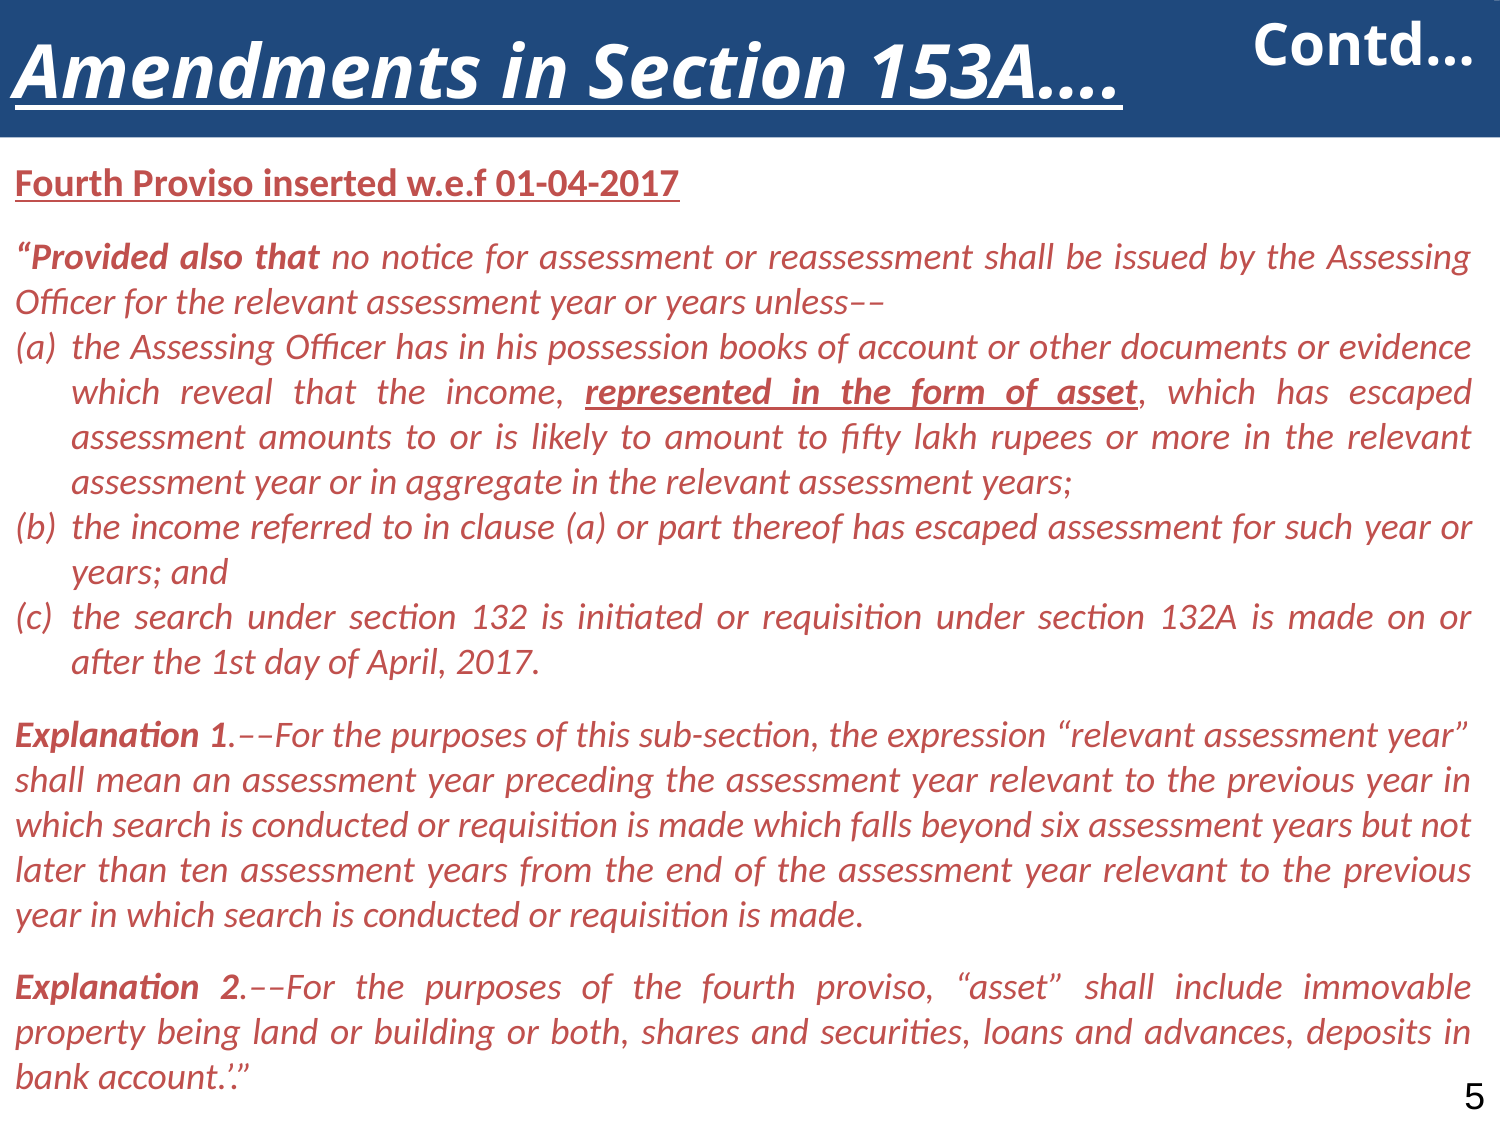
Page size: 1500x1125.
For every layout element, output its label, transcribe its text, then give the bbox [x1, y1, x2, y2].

slide_number 5 [1374, 1064, 1500, 1125]
text_box Fourth Proviso inserted w.e.f 01-04-2017 “Provided also that no notice for assessment or reassessment shall be issued by the Assessing Officer for the relevant assessment year or years unless–– the Assessing Officer has in his possession books of account or other documents or evidence which reveal that the income, represented in the form of asset, which has escaped assessment amounts to or is likely to amount to fifty lakh rupees or more in the relevant assessment year or in aggregate in the relevant assessment years; the income referred to in clause (a) or part thereof has escaped assessment for such year or years; and the search under section 132 is initiated or requisition under section 132A is made on or after the 1st day of April, 2017. Explanation 1.––For the purposes of this sub-section, the expression “relevant assessment year” shall mean an assessment year preceding the assessment year relevant to the previous year in which search is conducted or requisition is made which falls beyond six assessment years but not later than ten assessment years from the end of the assessment year relevant to the previous year in which search is conducted or requisition is made. Explanation 2.––For the purposes of the fourth proviso, “asset” shall include immovable property being land or building or both, shares and securities, loans and advances, deposits in bank account.’.” [0, 149, 1488, 1105]
text_box Contd… [1237, 0, 1495, 85]
text_box Amendments in Section 153A…. [0, 0, 1500, 138]
